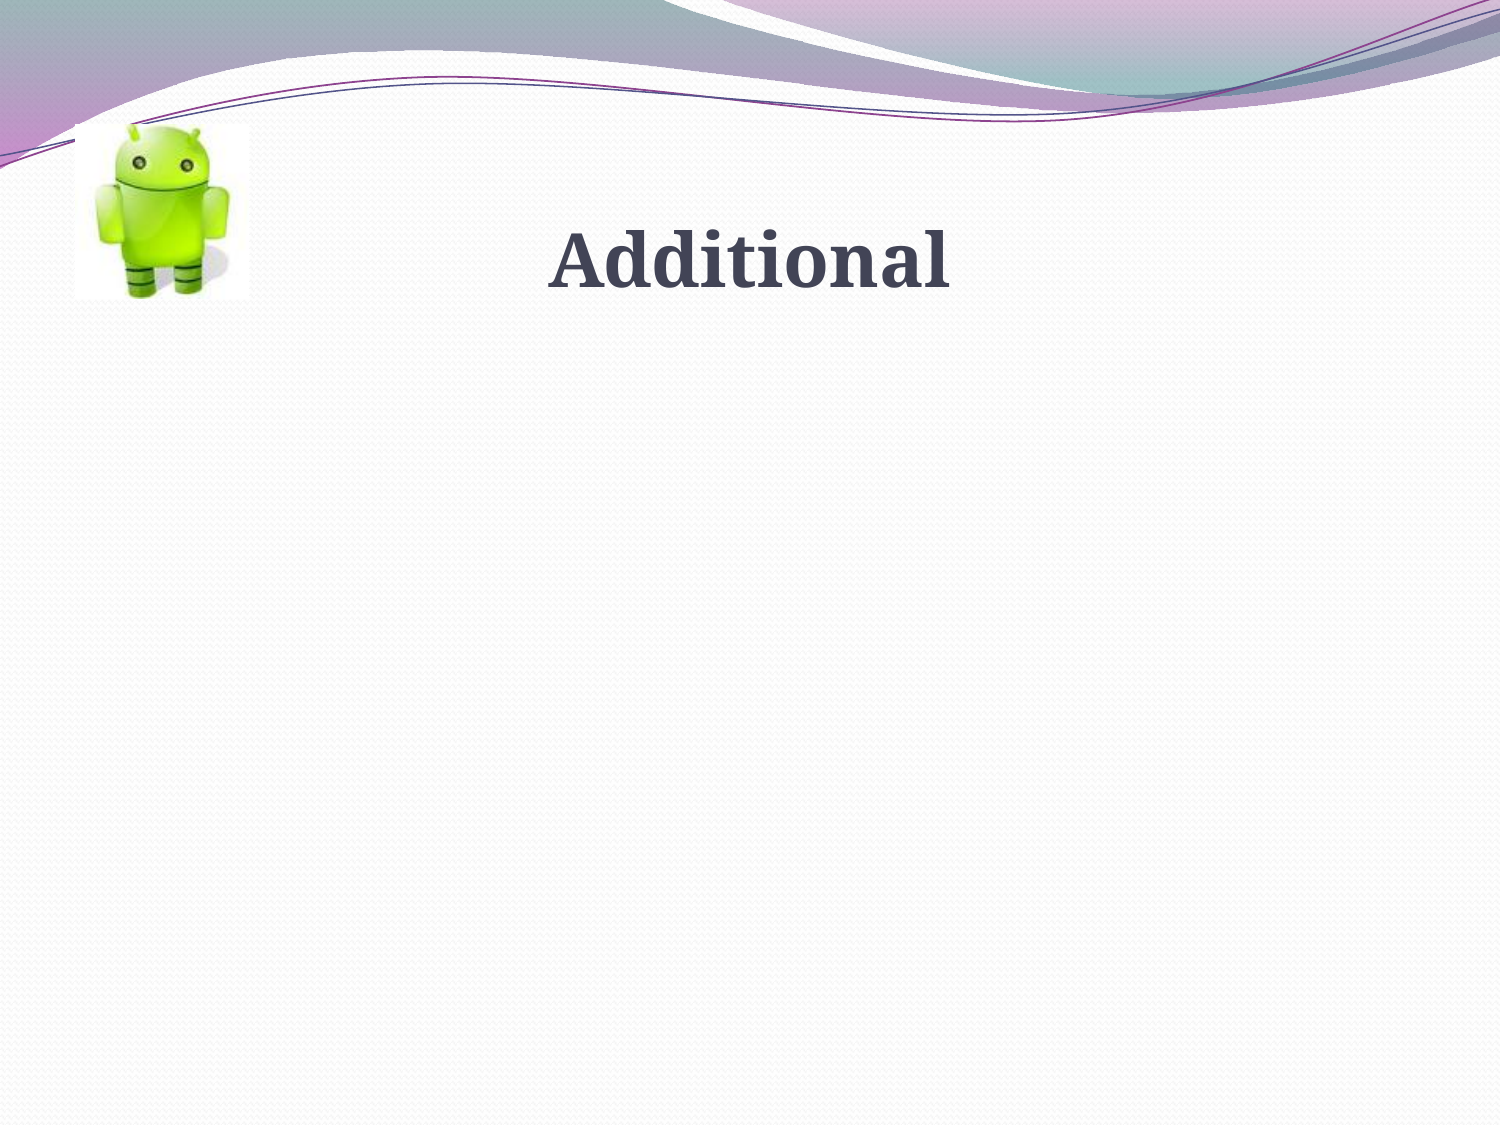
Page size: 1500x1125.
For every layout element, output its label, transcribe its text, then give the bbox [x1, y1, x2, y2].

title Additional [75, 115, 1425, 303]
